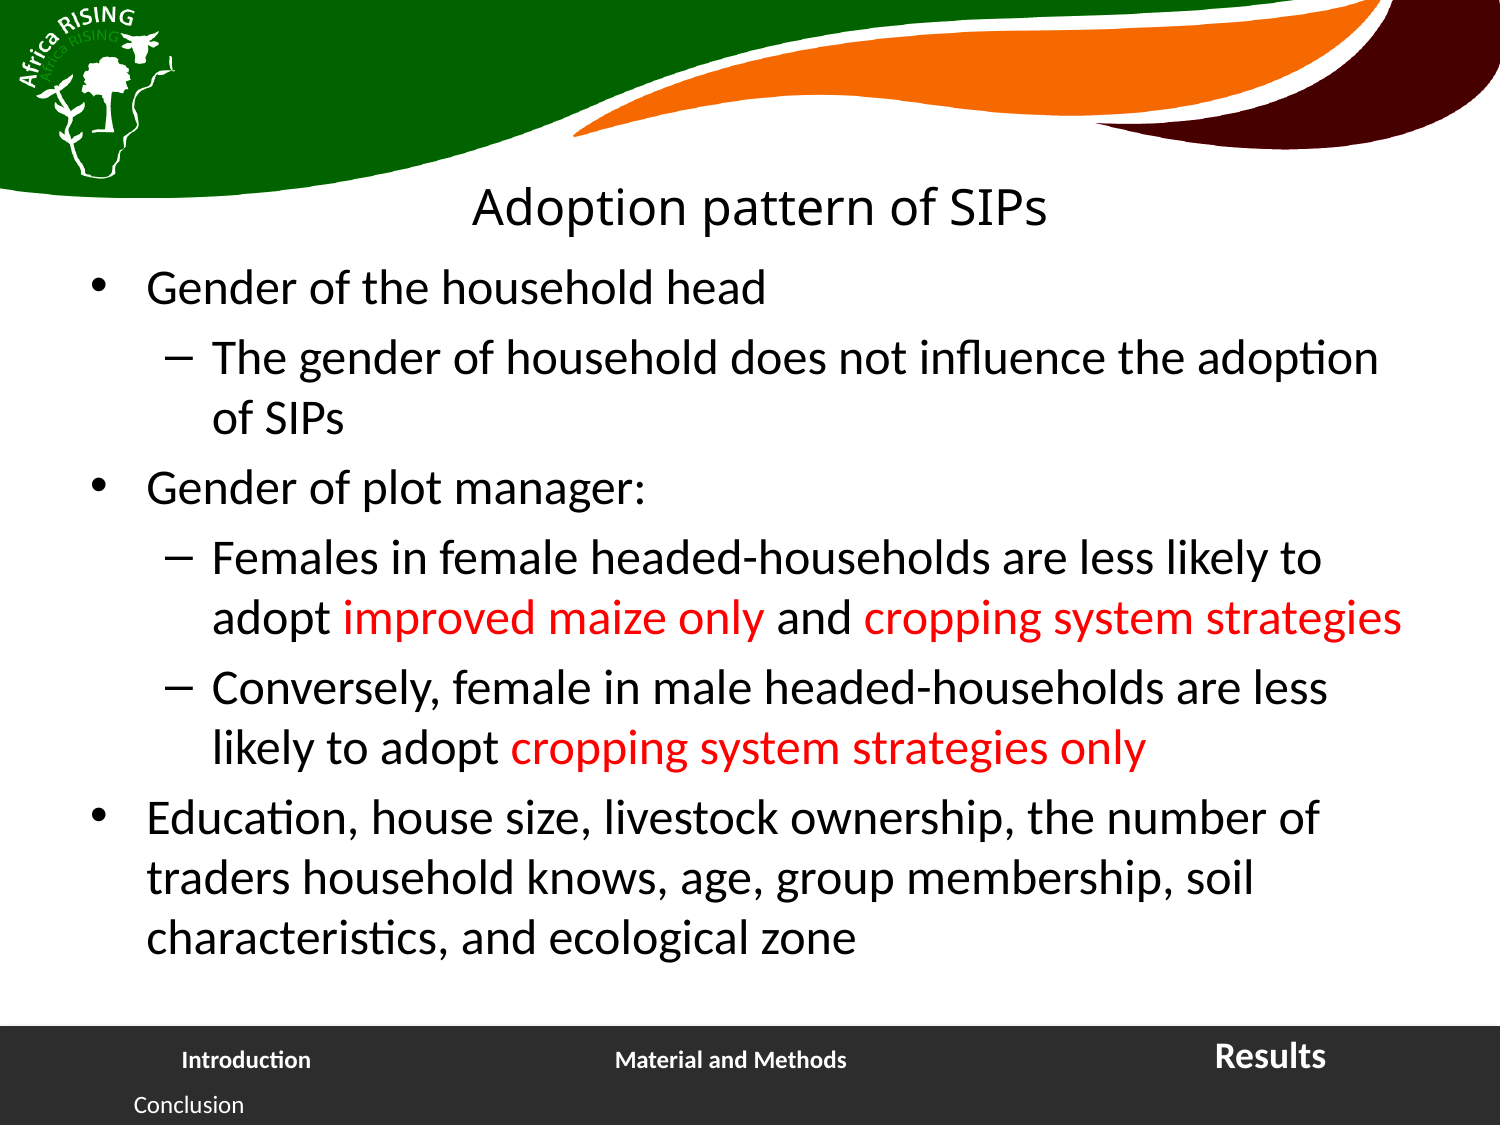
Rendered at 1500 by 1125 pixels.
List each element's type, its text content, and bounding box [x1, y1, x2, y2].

text_box Introduction Material and Methods Results Conclusion [0, 1025, 1500, 1125]
picture [0, 0, 1500, 199]
list Gender of the household head The gender of household does not influence the adoption of SIPs Gender of plot manager: Females in female headed-households are less likely to adopt improved maize only and cropping system strategies Conversely, female in male headed-households are less likely to adopt cropping system strategies only Education, house size, livestock ownership, the number of traders household knows, age, group membership, soil characteristics, and ecological zone [75, 246, 1425, 1005]
title Adoption pattern of SIPs [408, 206, 1113, 229]
